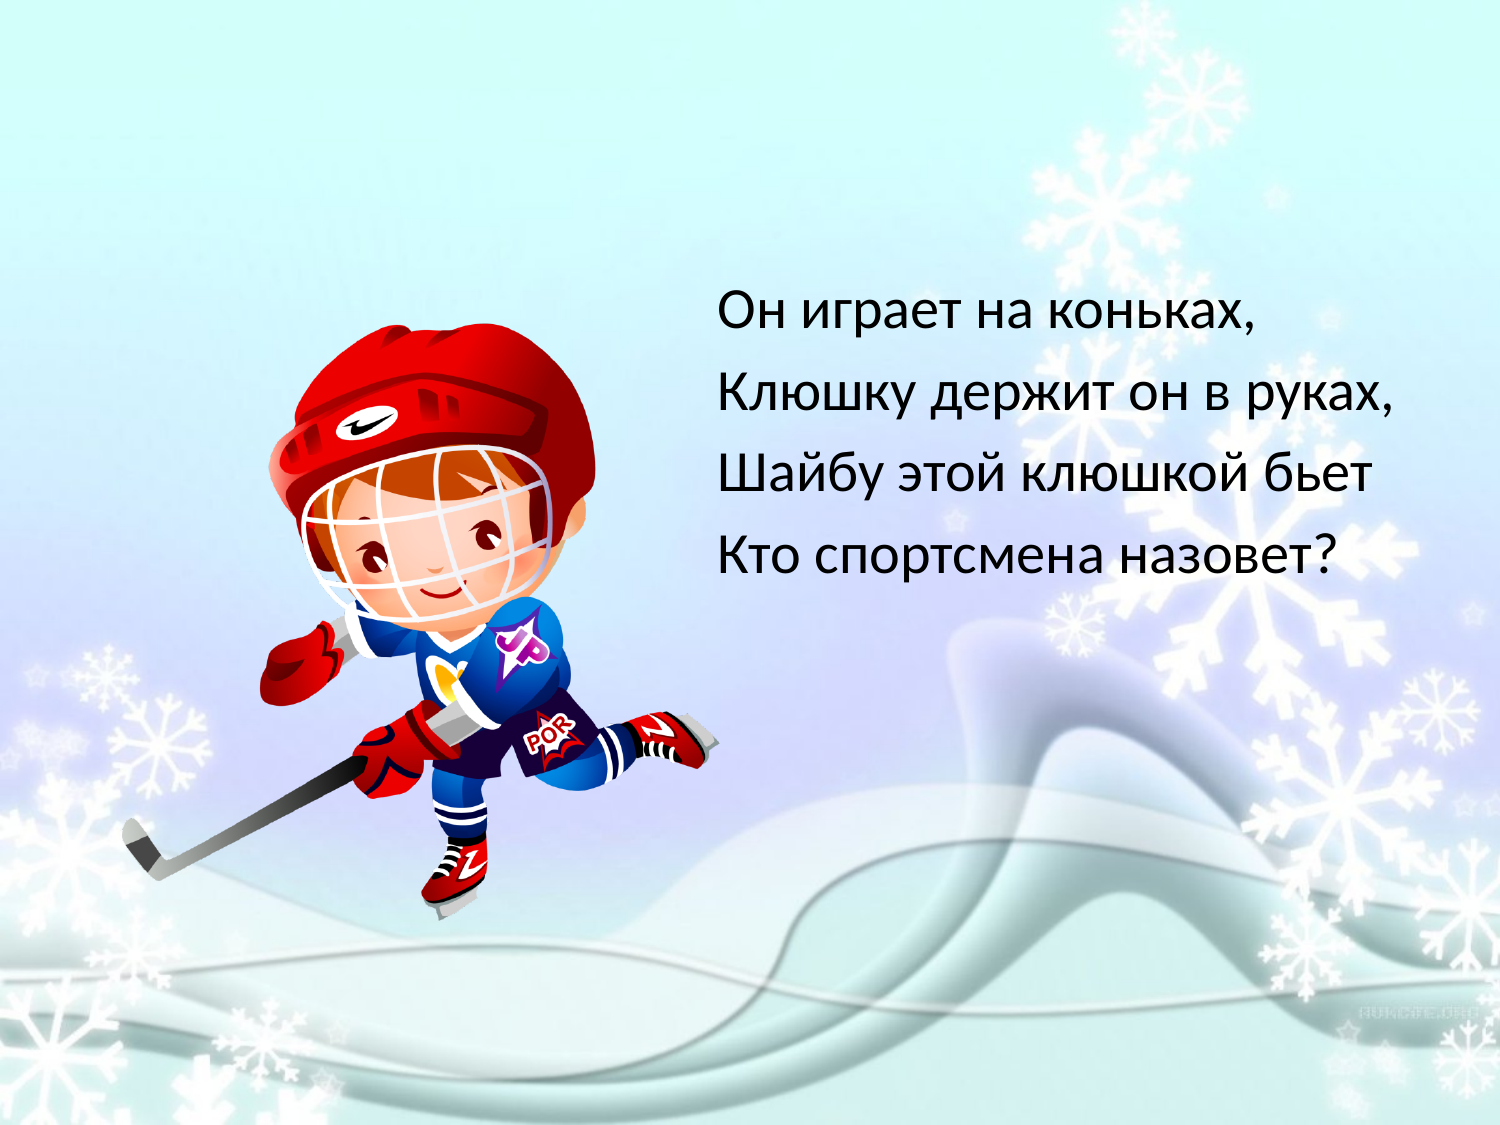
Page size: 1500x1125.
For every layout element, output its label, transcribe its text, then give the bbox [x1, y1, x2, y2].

picture [0, 0, 1500, 1125]
list Он играет на коньках, Клюшку держит он в руках, Шайбу этой клюшкой бьет Кто спортсмена назовет? [702, 262, 1459, 1005]
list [74, 272, 738, 996]
